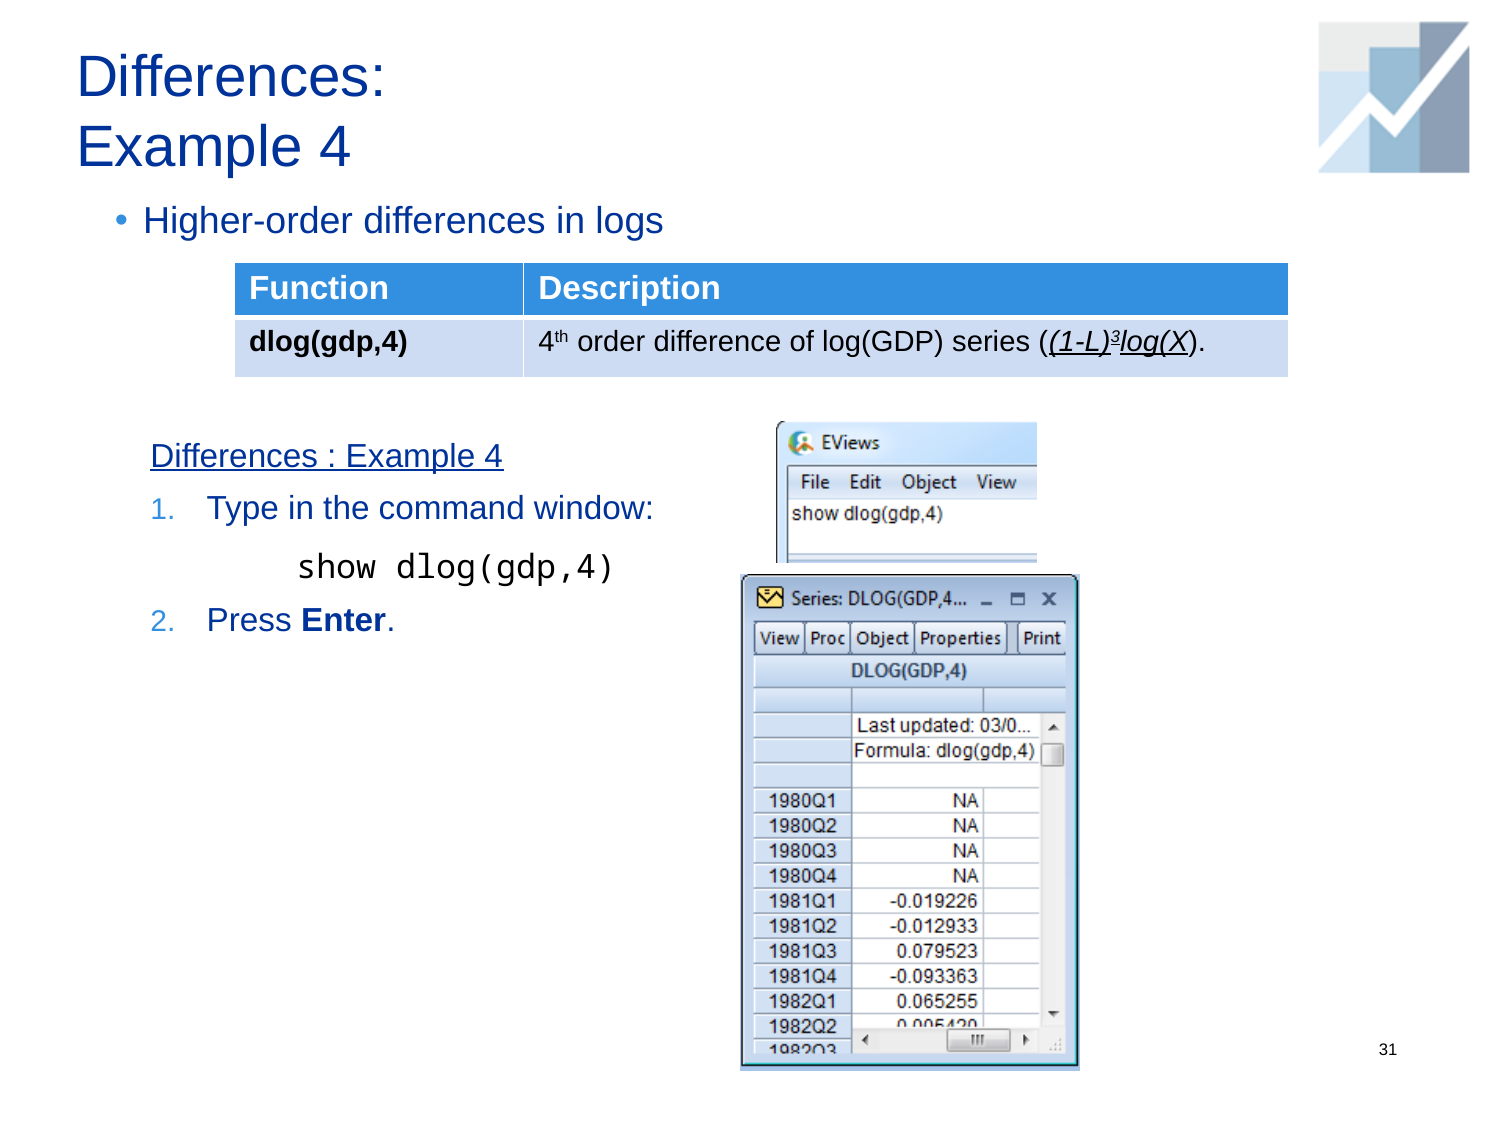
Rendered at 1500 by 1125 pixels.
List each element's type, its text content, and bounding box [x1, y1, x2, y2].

table_cell dlog(gdp,4) [235, 320, 523, 377]
table_cell 4th order difference of log(GDP) series ((1-L)3log(X). [524, 320, 1288, 377]
picture [1300, 11, 1479, 181]
picture [739, 574, 1080, 1071]
table_header Function [235, 263, 523, 315]
list Higher-order differences in logs [99, 189, 1434, 309]
slide_number 31 [1262, 1015, 1413, 1067]
text_box Differences : Example 4 Type in the command window: show dlog(gdp,4) Press Enter. [135, 426, 777, 985]
title Differences: Example 4 [60, 0, 1295, 186]
picture [776, 421, 1037, 563]
table_header Description [524, 263, 1288, 315]
